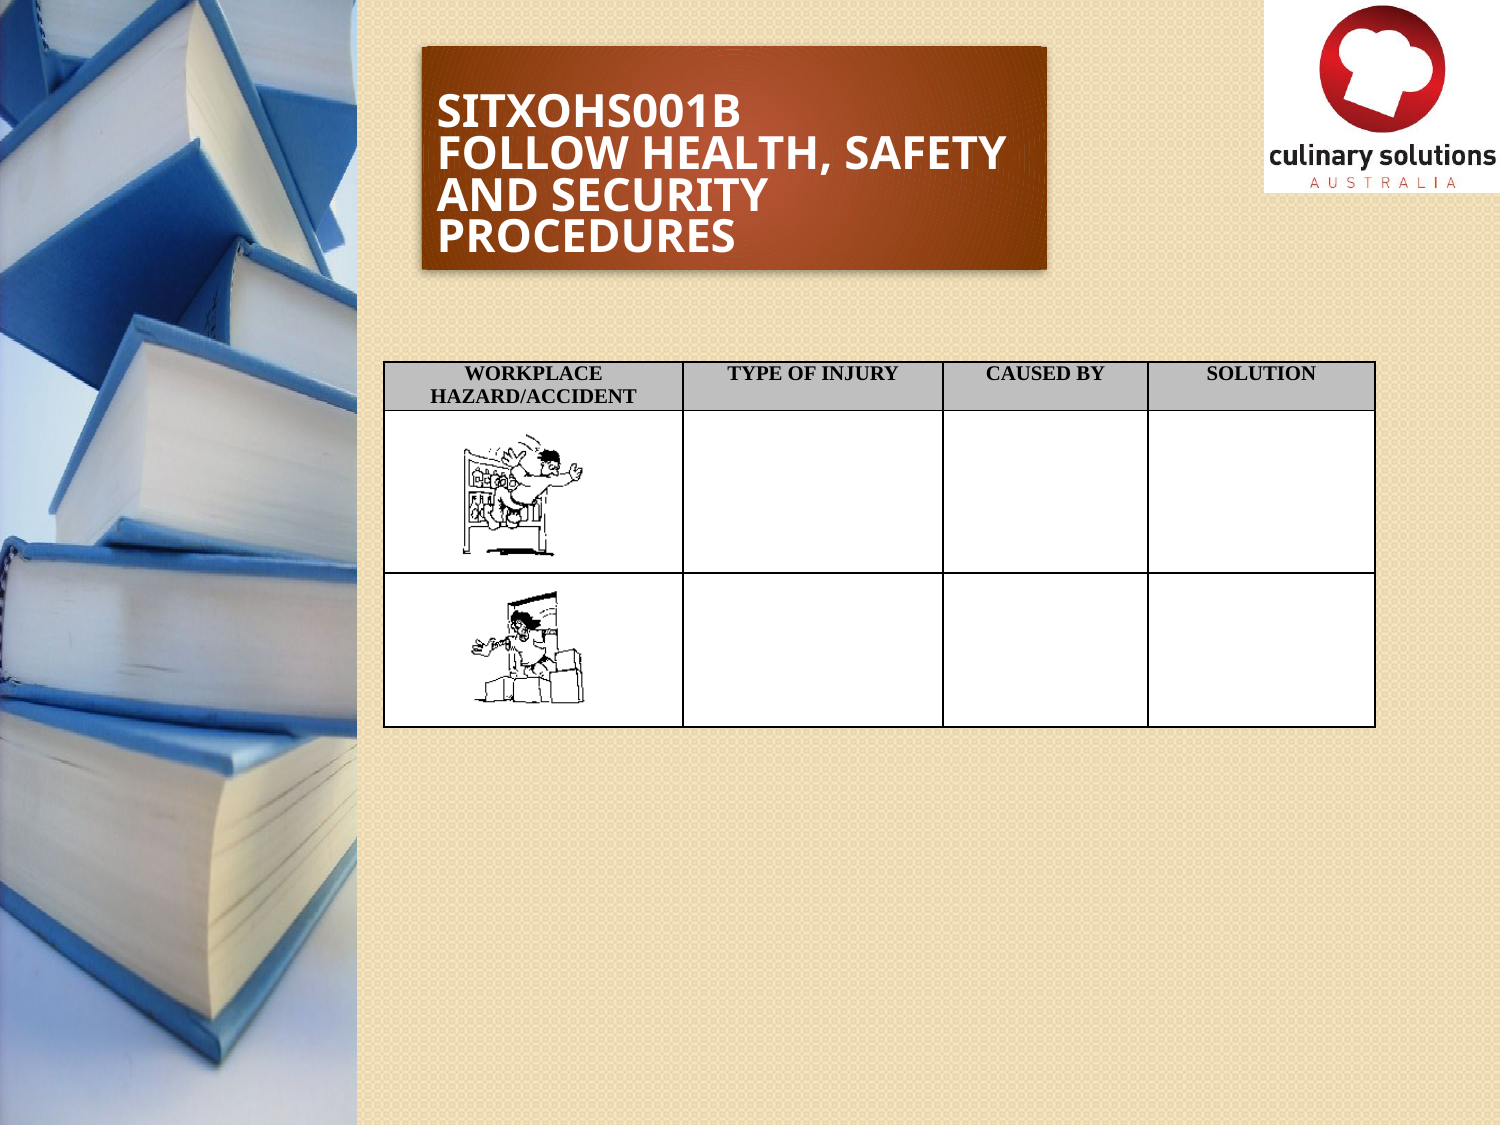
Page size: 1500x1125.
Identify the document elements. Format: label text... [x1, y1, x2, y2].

picture [466, 585, 593, 717]
title SITXOHS001B Follow HEALTH, SAFETY AND SECURITY PROCEDURES [421, 46, 1047, 270]
picture [454, 432, 588, 563]
table_cell [684, 411, 942, 572]
table_cell [1149, 411, 1374, 572]
table_header CAUSED BY [944, 363, 1147, 410]
table_cell [944, 411, 1147, 572]
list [0, 0, 357, 1125]
table_cell [684, 574, 942, 726]
table_cell [1149, 574, 1374, 726]
table_cell [944, 574, 1147, 726]
table_header TYPE OF INJURY [684, 363, 942, 410]
table_header SOLUTION [1149, 363, 1374, 410]
picture [1263, 0, 1500, 193]
table_cell [385, 411, 682, 572]
table_header WORKPLACE HAZARD/ACCIDENT [385, 363, 682, 410]
table_cell [385, 574, 682, 726]
